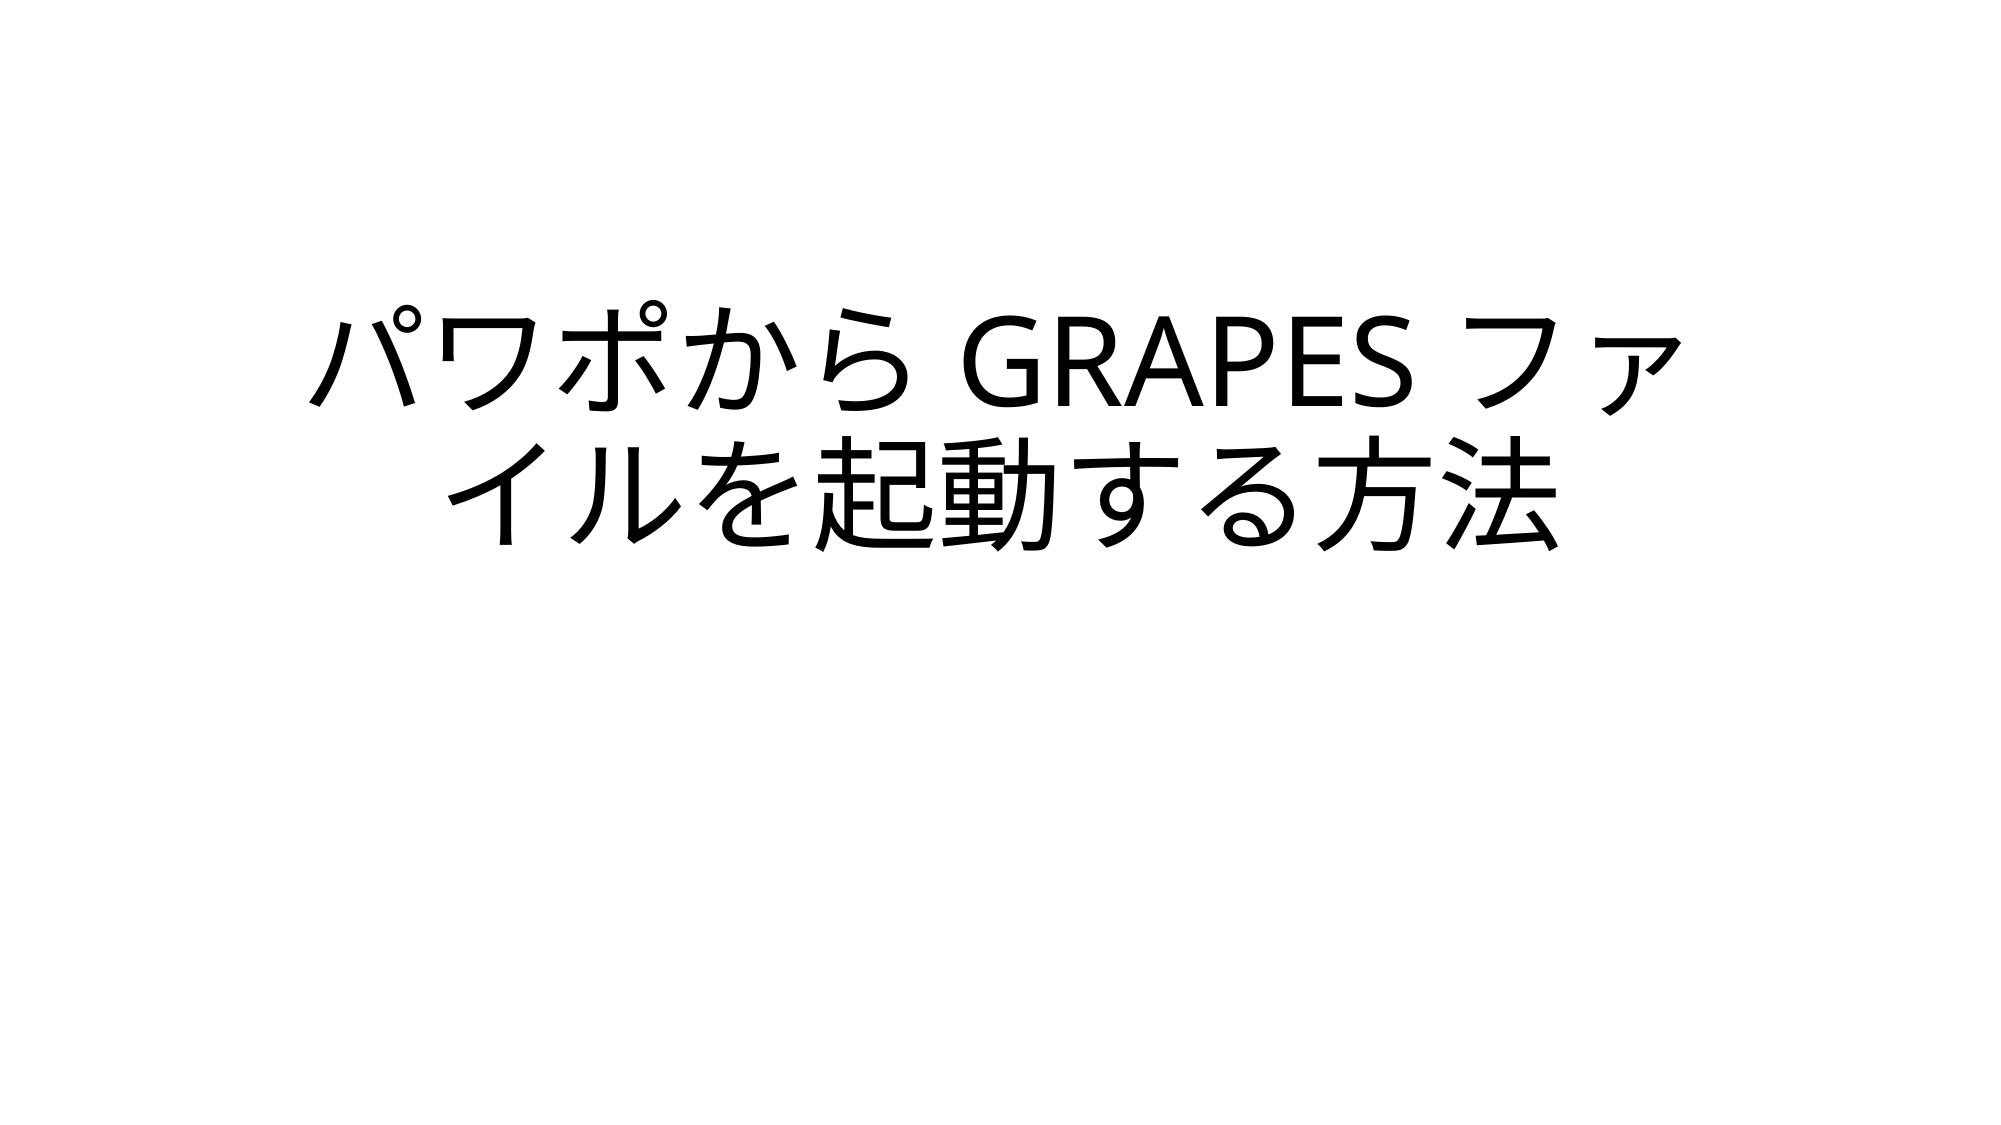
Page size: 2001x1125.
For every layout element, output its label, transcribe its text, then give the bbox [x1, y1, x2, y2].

title パワポからGRAPESファイルを起動する方法 [249, 184, 1750, 576]
